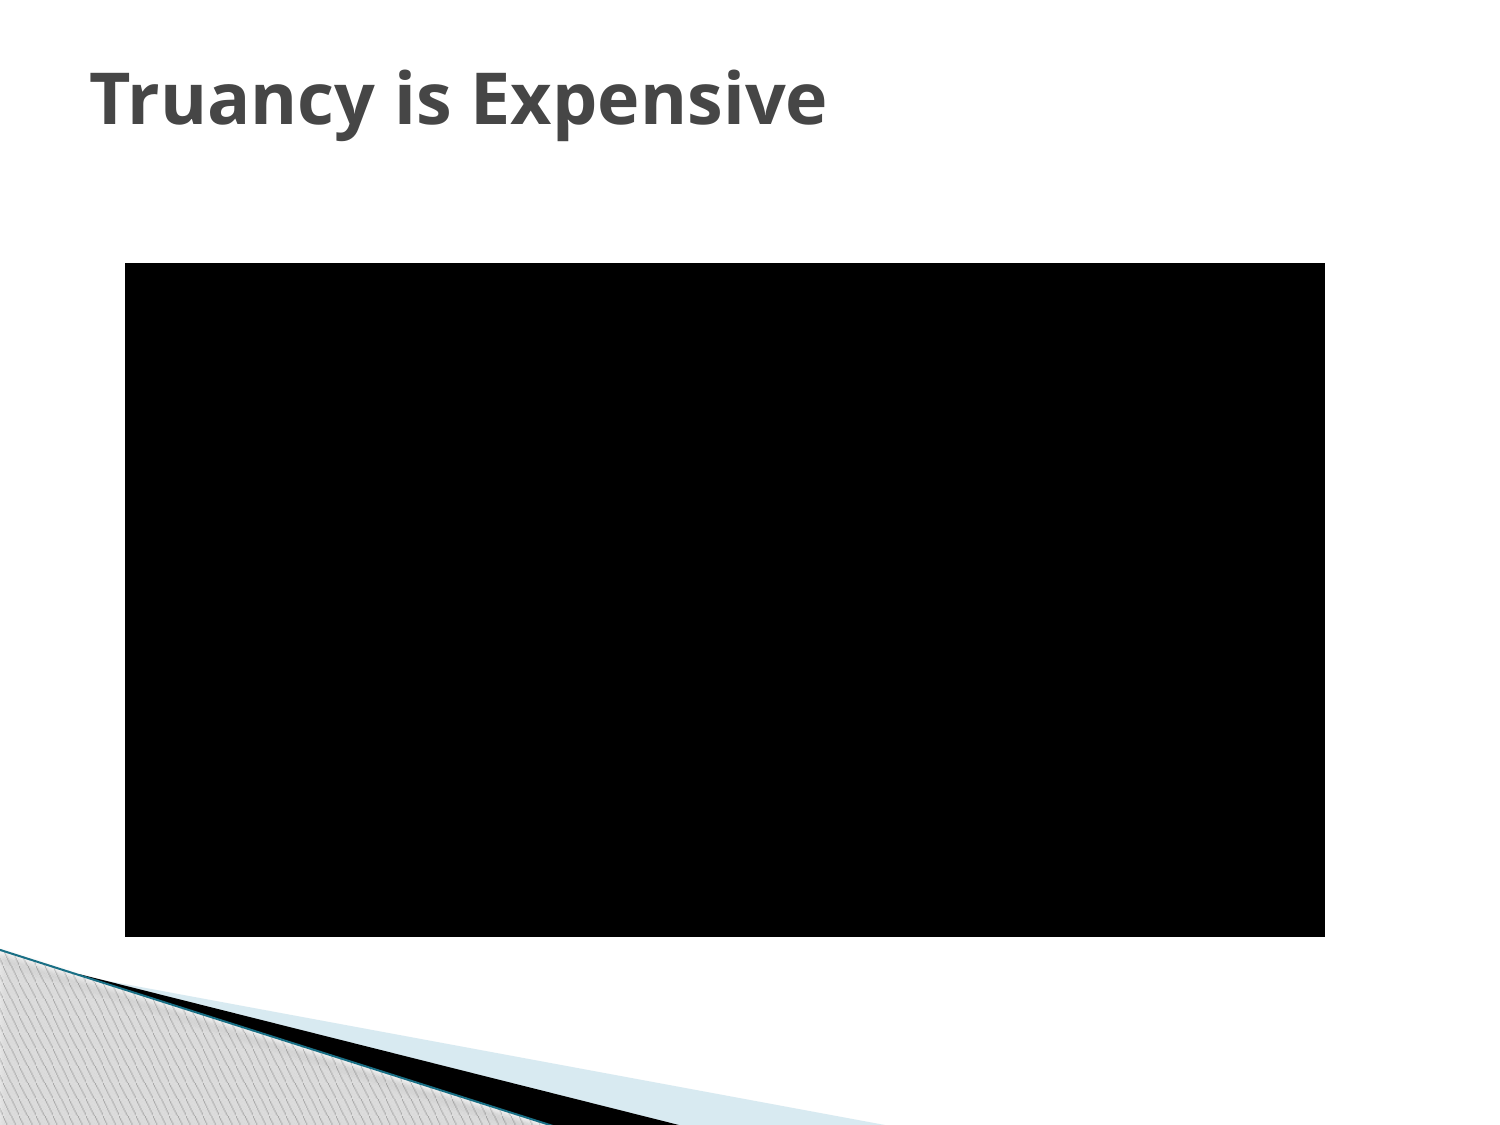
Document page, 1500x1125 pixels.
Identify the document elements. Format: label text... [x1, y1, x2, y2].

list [124, 262, 1326, 938]
title Truancy is Expensive [75, 45, 1425, 233]
